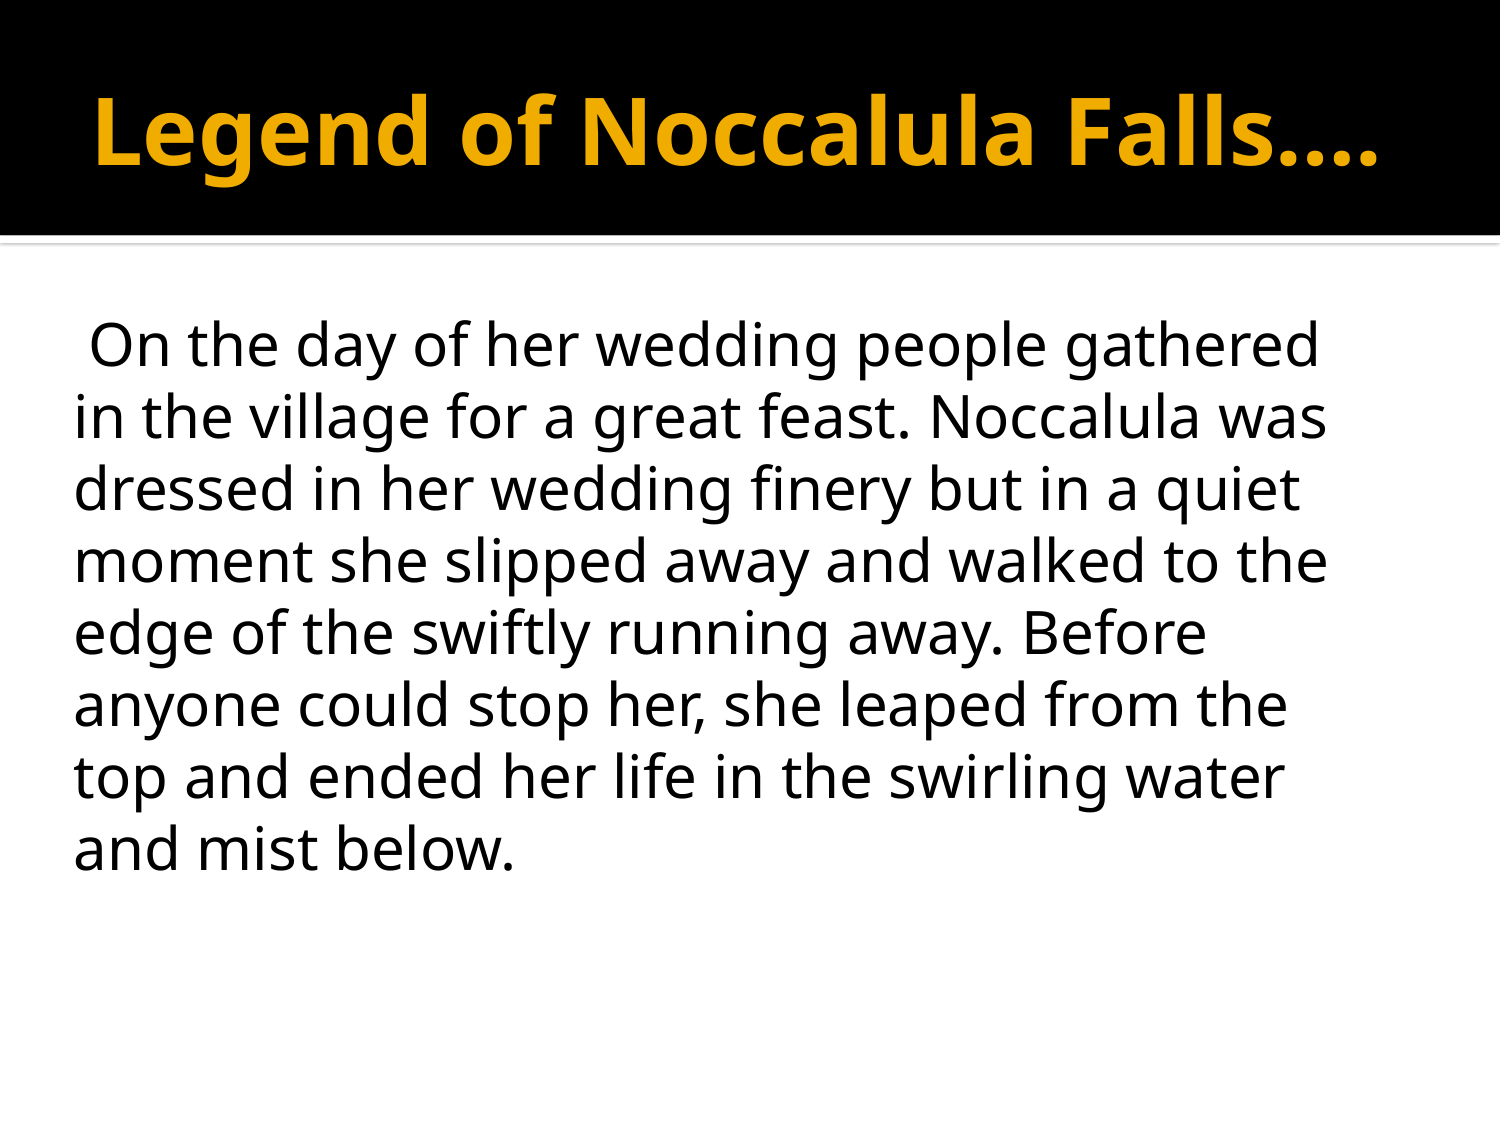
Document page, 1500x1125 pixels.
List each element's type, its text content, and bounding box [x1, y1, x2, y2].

title Legend of Noccalula Falls…. [75, 25, 1425, 231]
list On the day of her wedding people gathered in the village for a great feast. Noccalula was dressed in her wedding finery but in a quiet moment she slipped away and walked to the edge of the swiftly running away. Before anyone could stop her, she leaped from the top and ended her life in the swirling water and mist below. [0, 291, 1425, 1050]
